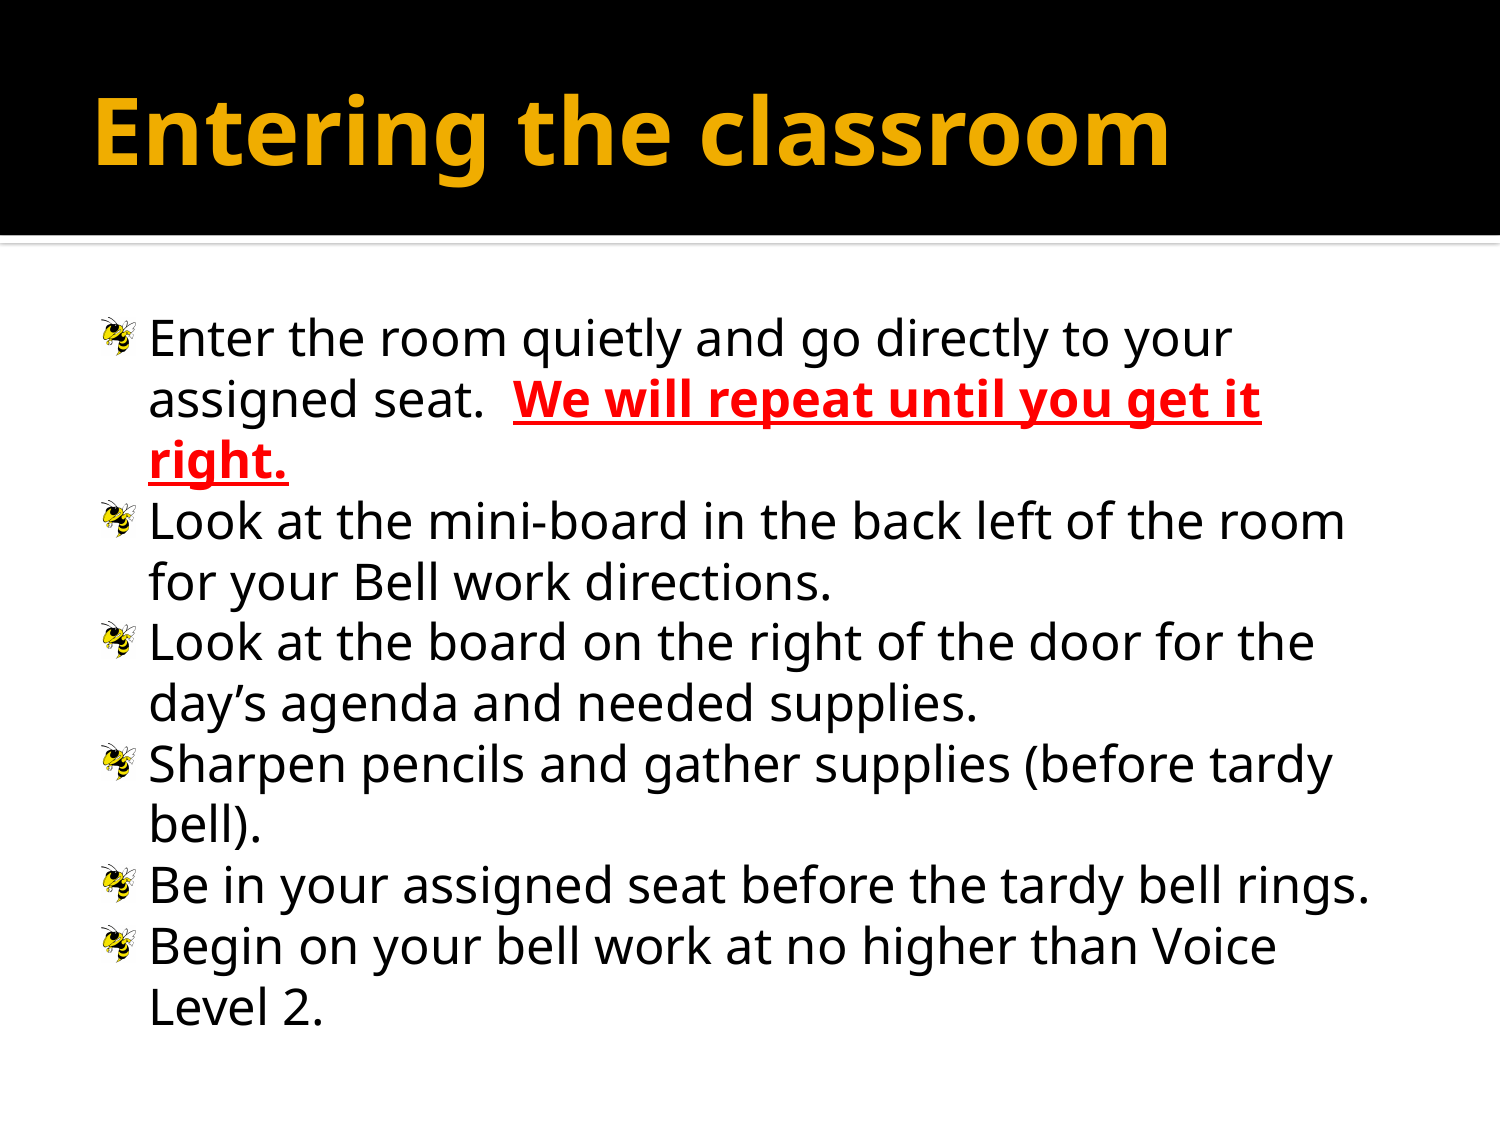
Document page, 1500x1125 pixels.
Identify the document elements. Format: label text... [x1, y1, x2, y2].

title Entering the classroom [75, 25, 1425, 231]
picture [101, 317, 136, 356]
picture [101, 500, 136, 538]
picture [101, 621, 136, 659]
picture [101, 864, 136, 903]
picture [101, 743, 136, 781]
picture [101, 925, 136, 963]
list Enter the room quietly and go directly to your assigned seat. We will repeat until you get it right. Look at the mini-board in the back left of the room for your Bell work directions. Look at the board on the right of the door for the day’s agenda and needed supplies. Sharpen pencils and gather supplies (before tardy bell). Be in your assigned seat before the tardy bell rings. Begin on your bell work at no higher than Voice Level 2. [75, 291, 1425, 1050]
